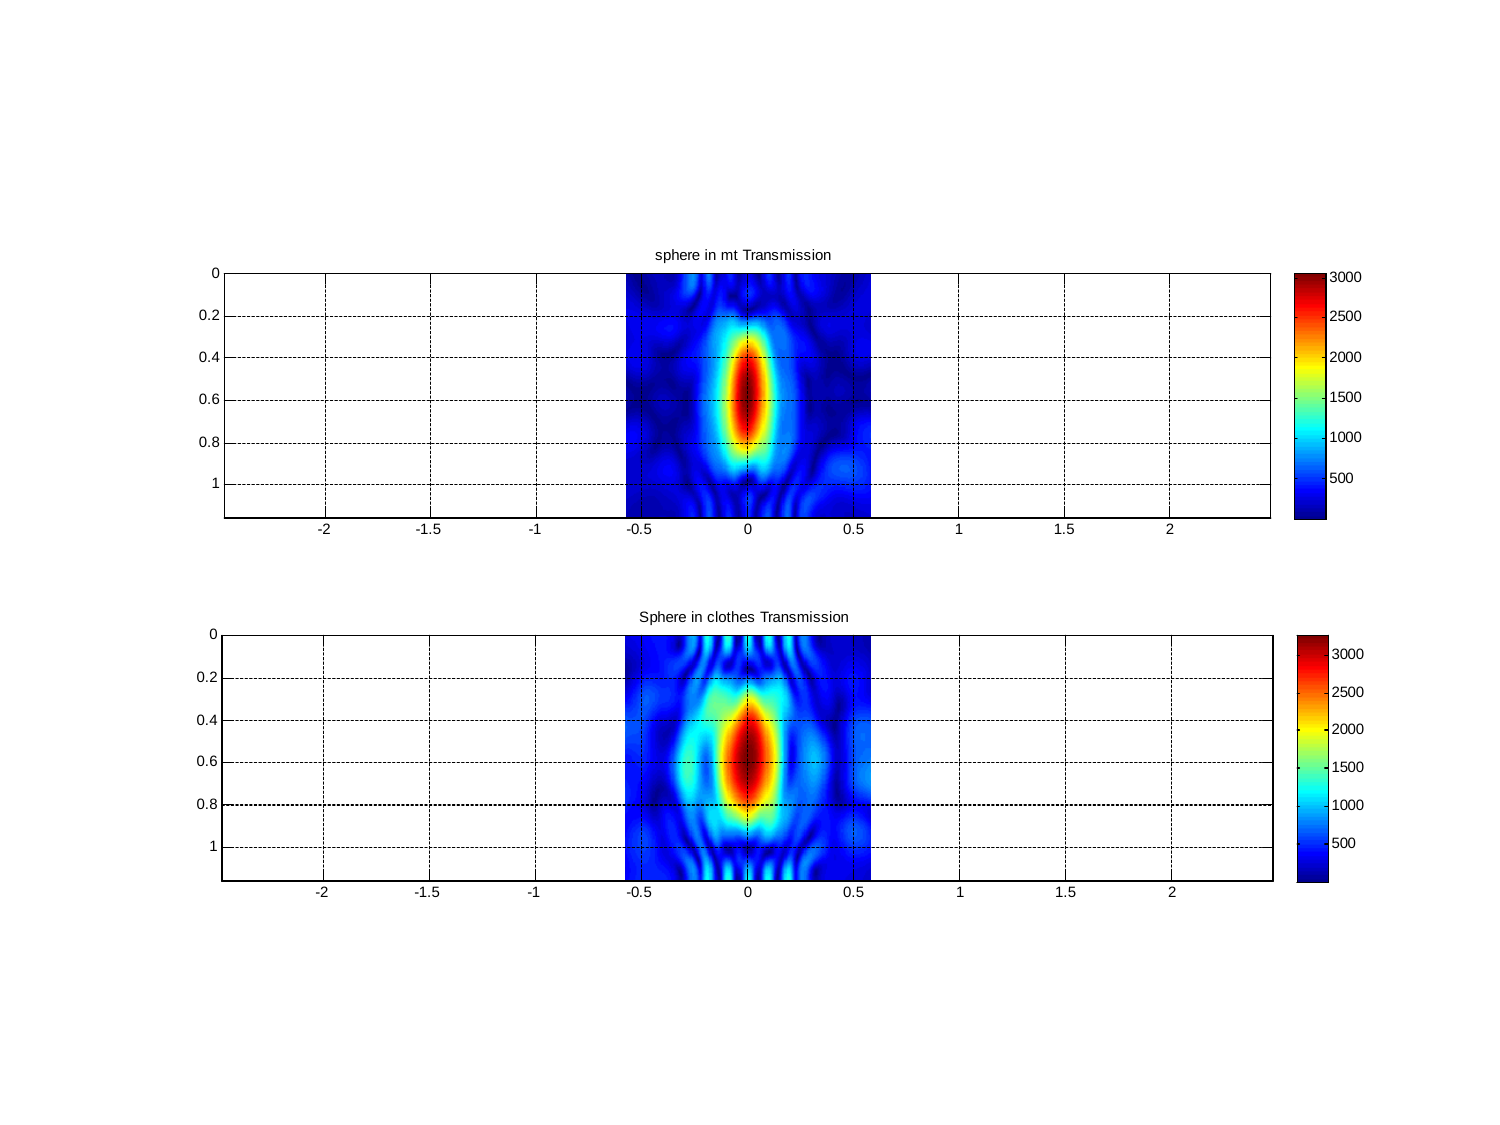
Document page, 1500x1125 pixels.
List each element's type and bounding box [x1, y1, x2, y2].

picture [24, 199, 1500, 966]
